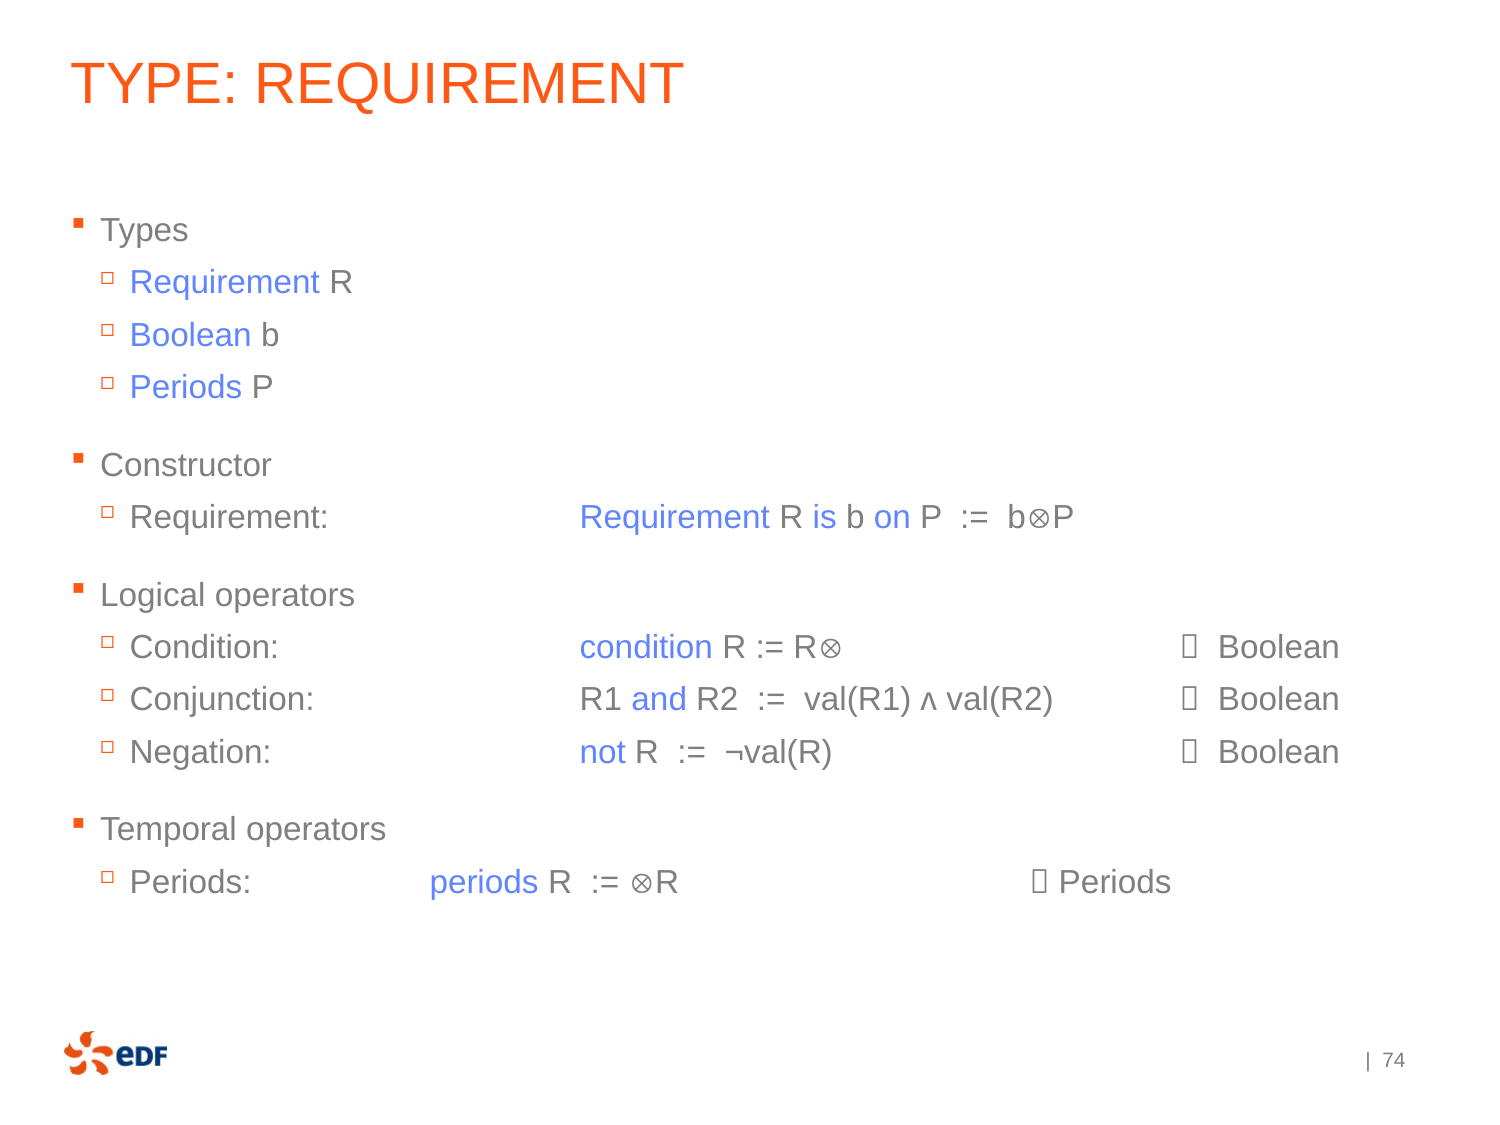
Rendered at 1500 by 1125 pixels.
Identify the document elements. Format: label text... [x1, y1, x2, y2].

picture [64, 1047, 167, 1075]
list Types Requirement R Boolean b Periods P Constructor Requirement: Requirement R is b on P := bP Logical operators Condition: condition R := R  Boolean Conjunction: R1 and R2 := val(R1) ᴧ val(R2)  Boolean Negation: not R := ¬val(R)  Boolean Temporal operators Periods: periods R := R  Periods [64, 208, 1436, 1047]
title Type: requirement [64, 45, 1459, 185]
